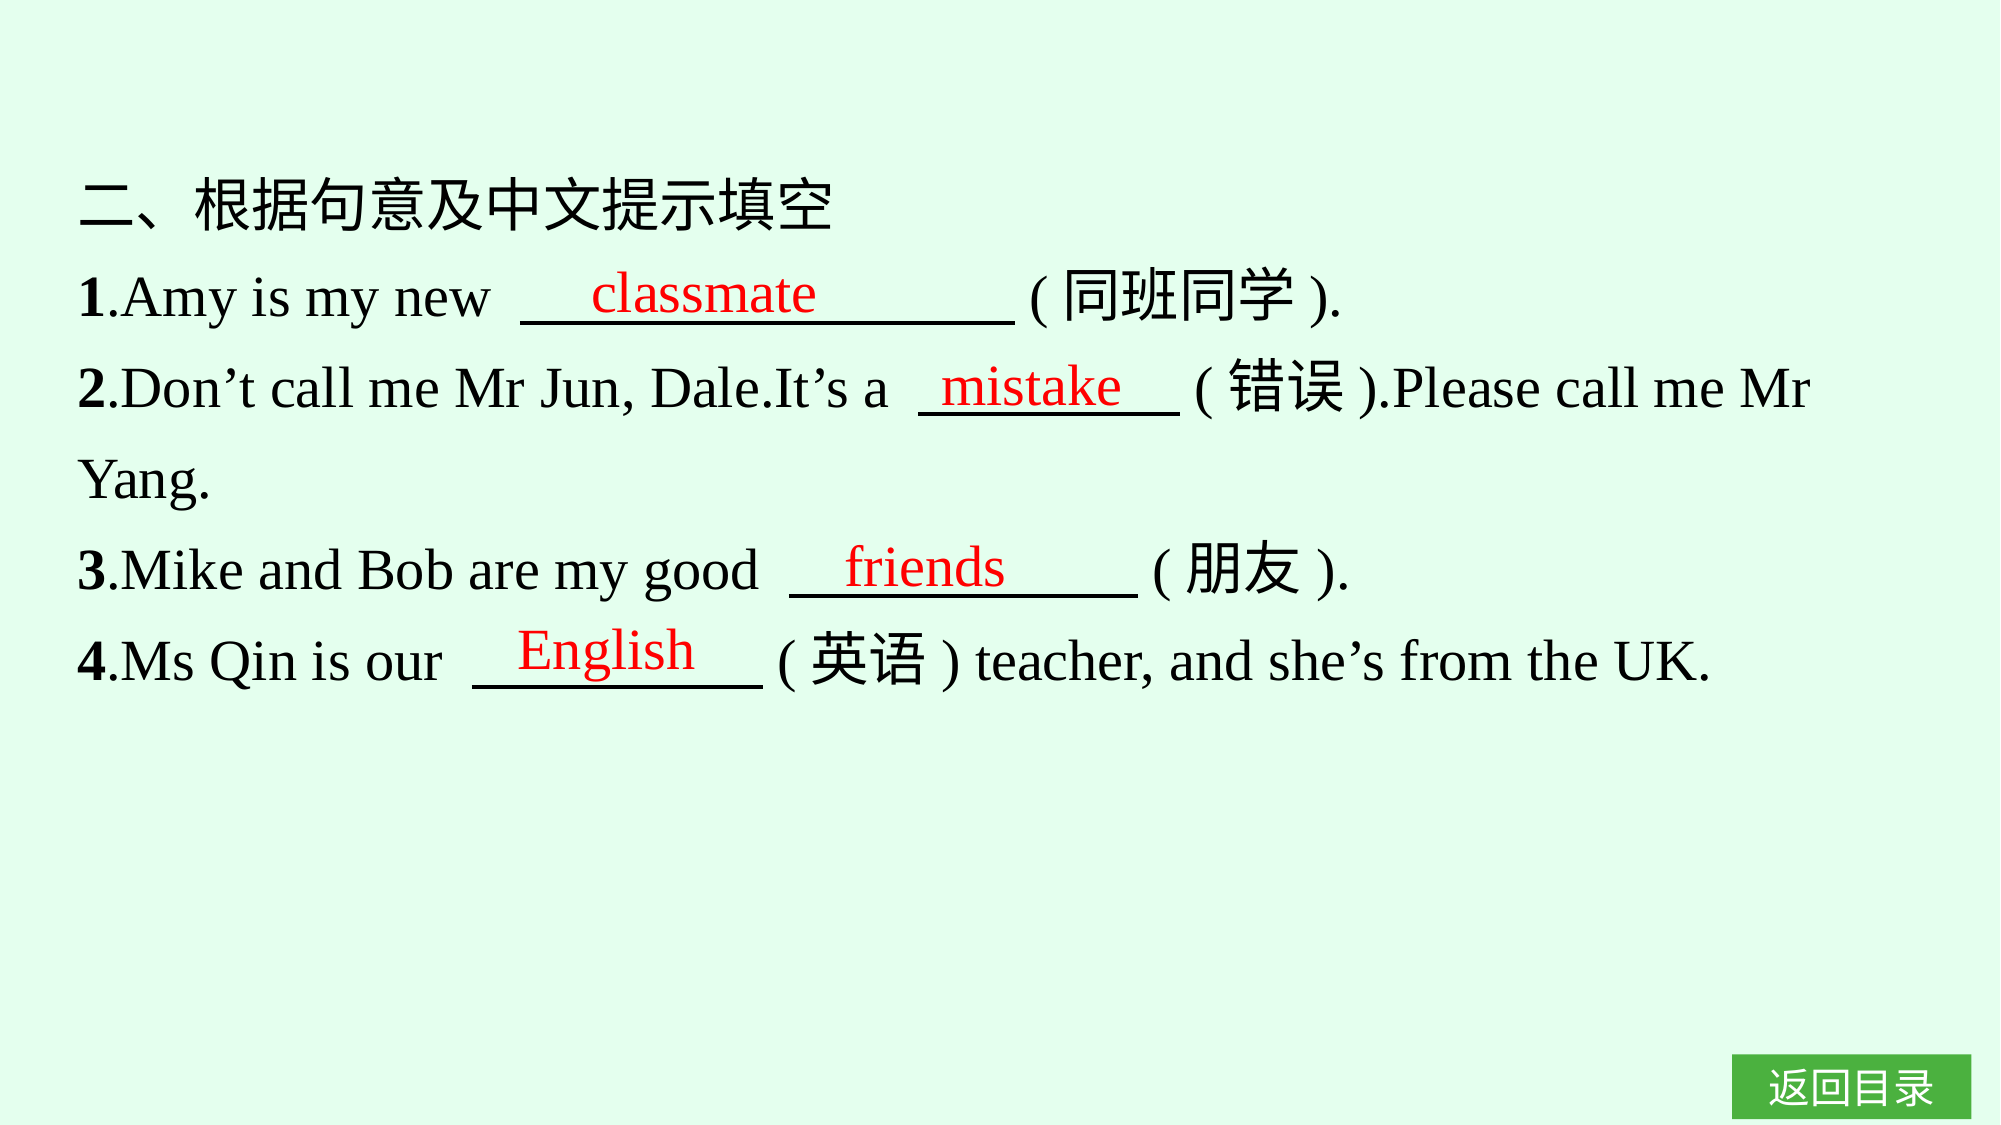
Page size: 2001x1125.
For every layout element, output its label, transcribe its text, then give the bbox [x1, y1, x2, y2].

text_box friends [829, 507, 1022, 606]
text_box mistake [926, 325, 1138, 425]
text_box English [502, 589, 711, 689]
text_box 二、根据句意及中文提示填空 1.Amy is my new (同班同学). 2.Don’t call me Mr Jun, Dale.It’s a (错误).Please call me Mr Yang. 3.Mike and Bob are my good (朋友). 4.Ms Qin is our (英语) teacher, and she’s from the UK. [62, 139, 1938, 700]
text_box classmate [576, 232, 905, 332]
